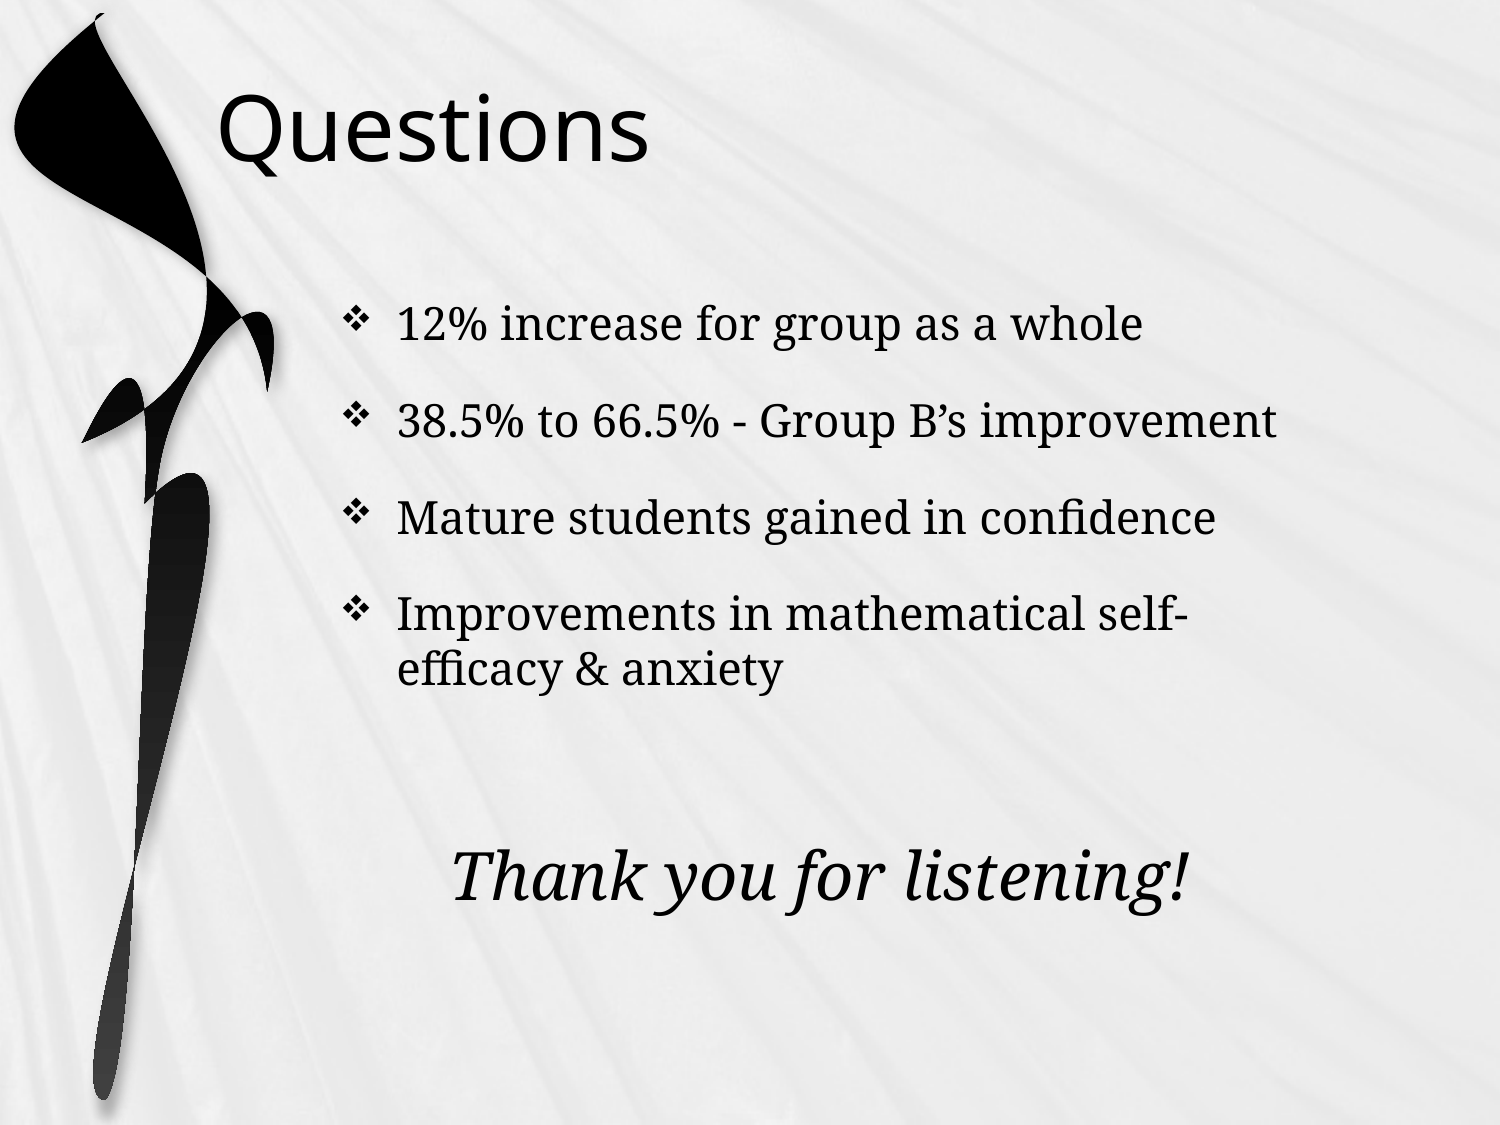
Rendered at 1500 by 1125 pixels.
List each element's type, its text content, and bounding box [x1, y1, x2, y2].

title Questions [200, 12, 1317, 238]
list 12% increase for group as a whole 38.5% to 66.5% - Group B’s improvement Mature students gained in confidence Improvements in mathematical self-efficacy & anxiety Thank you for listening! [324, 287, 1316, 1005]
